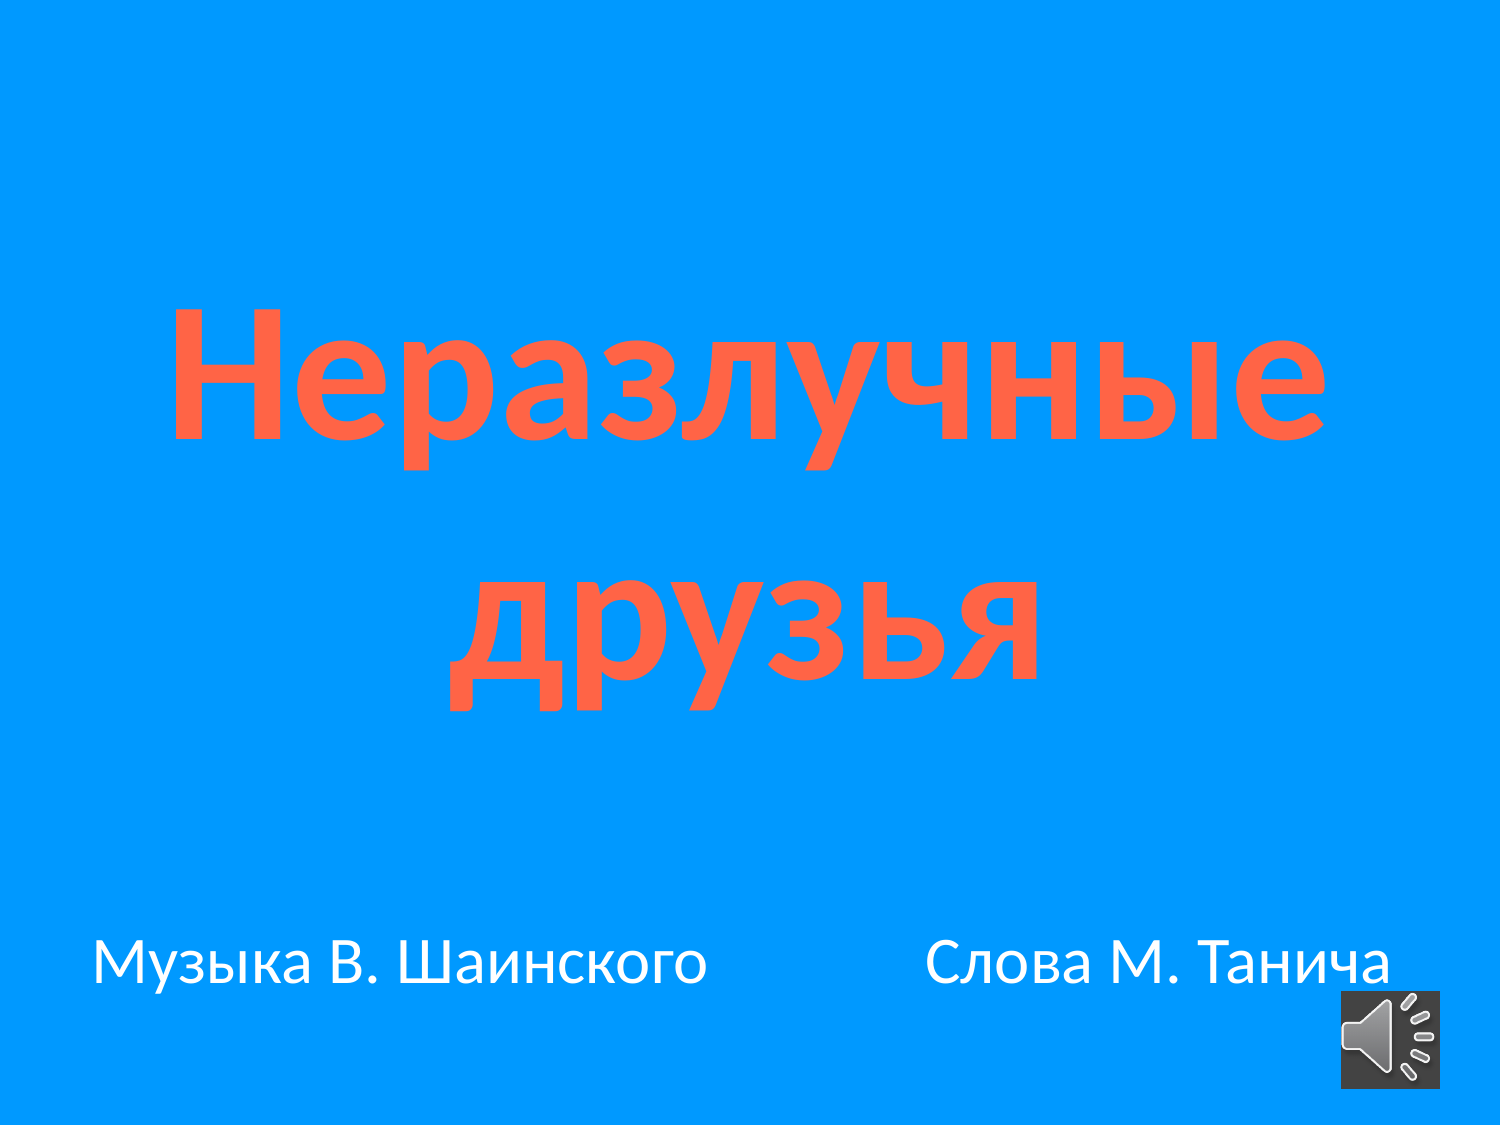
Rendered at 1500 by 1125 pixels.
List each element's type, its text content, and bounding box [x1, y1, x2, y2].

picture [1340, 989, 1441, 1091]
text_box Слова М. Танича [749, 909, 1423, 1005]
text_box Неразлучные друзья [150, 231, 1348, 727]
text_box Музыка В. Шаинского [76, 909, 749, 1005]
